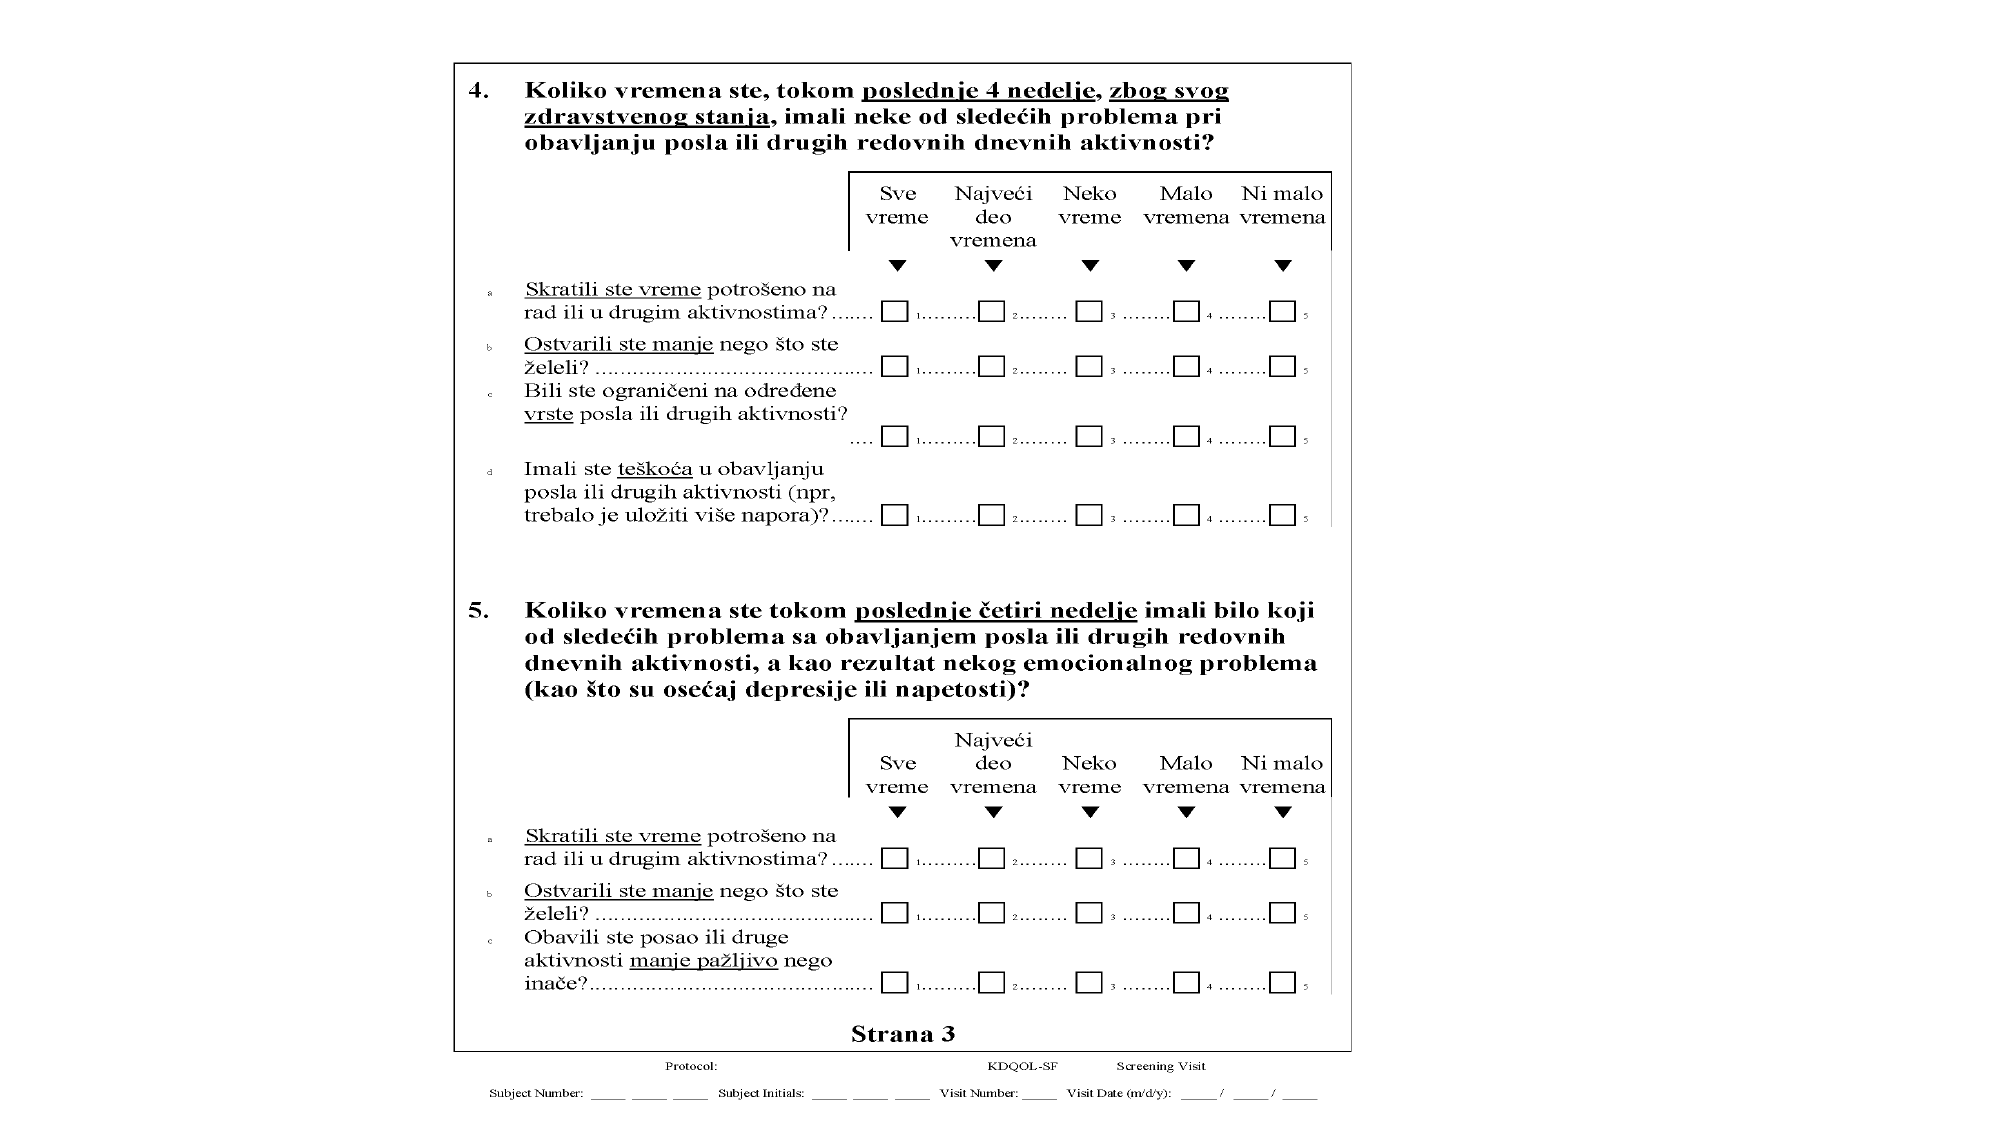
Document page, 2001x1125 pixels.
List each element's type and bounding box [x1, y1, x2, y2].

picture [339, 0, 1435, 1125]
